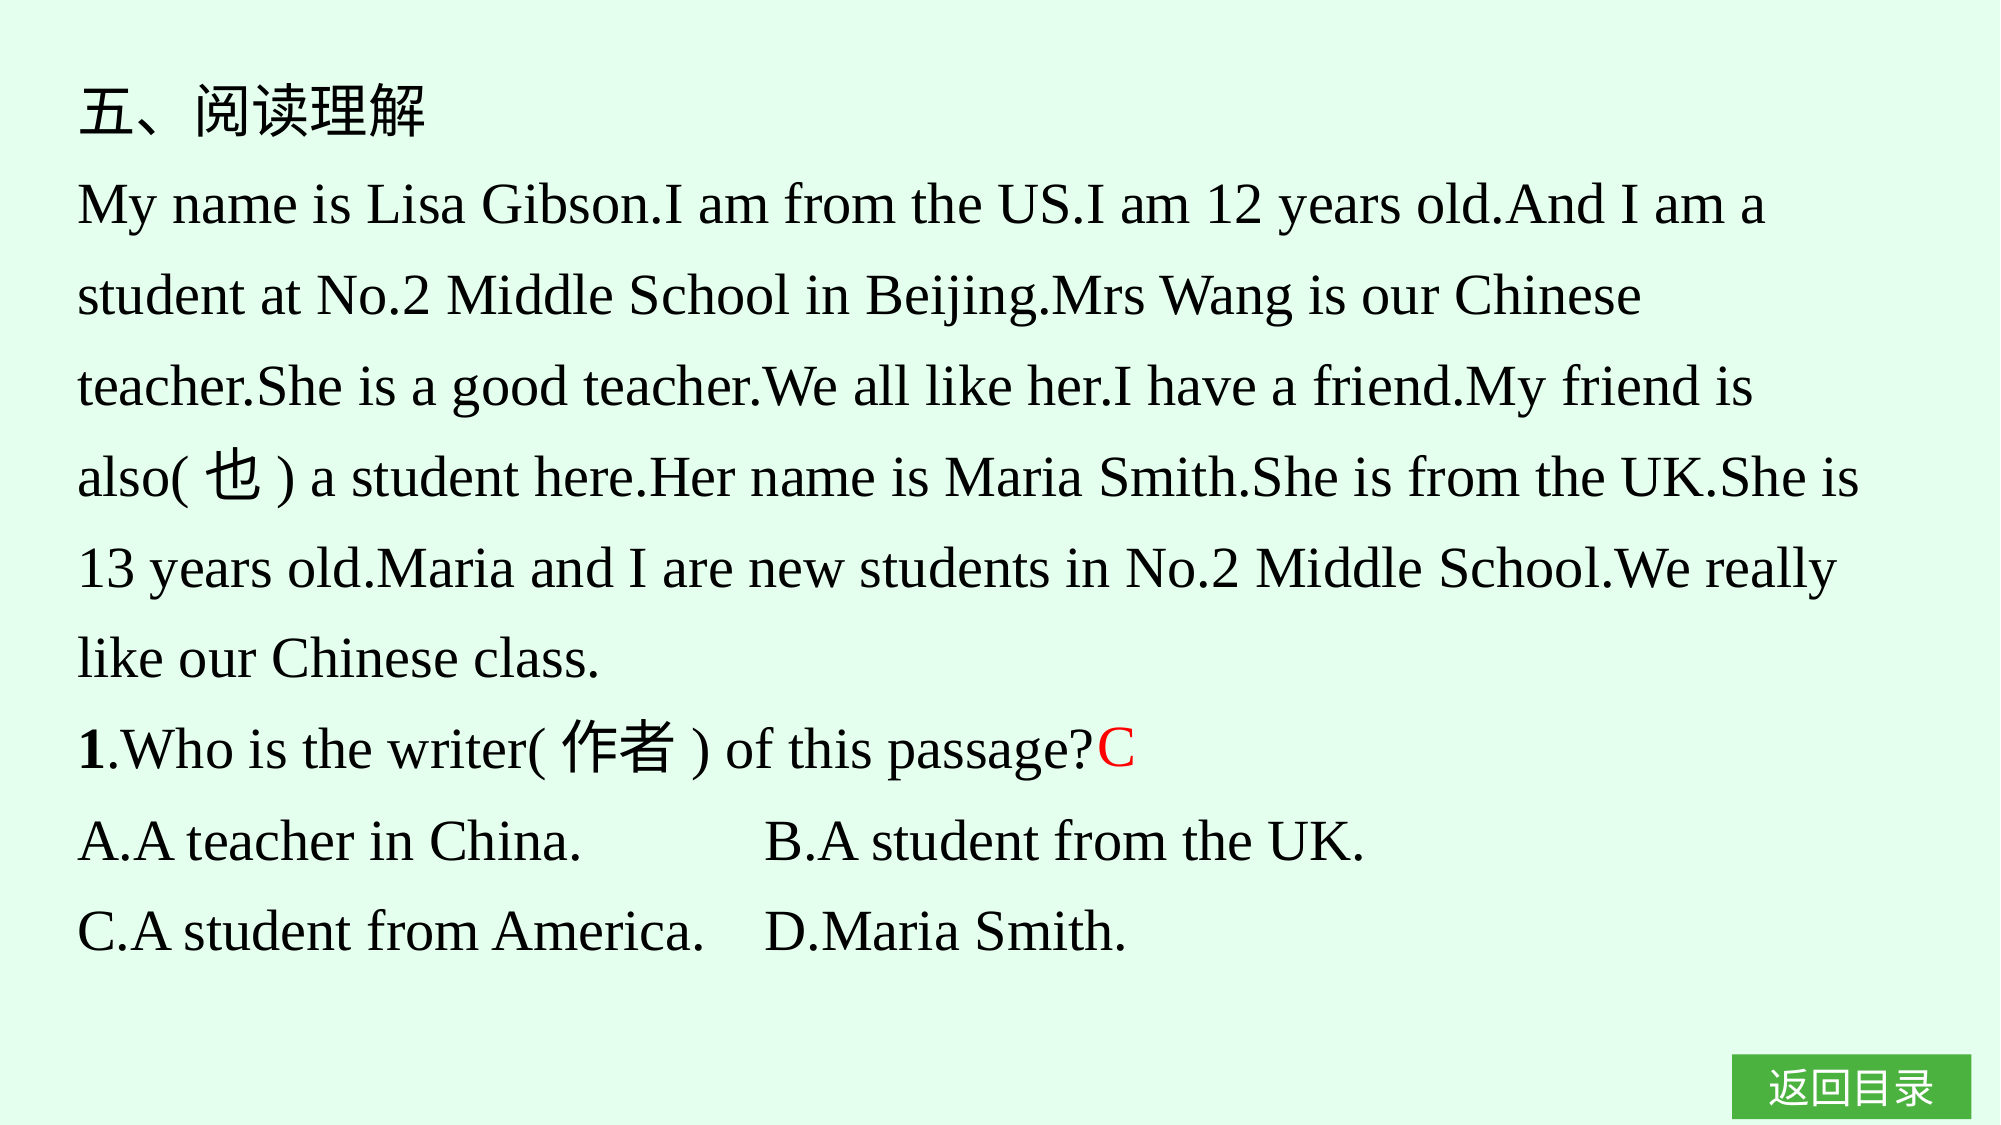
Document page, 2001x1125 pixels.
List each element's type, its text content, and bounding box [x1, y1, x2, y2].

text_box 五、阅读理解 My name is Lisa Gibson.I am from the US.I am 12 years old.And I am a student at No.2 Middle School in Beijing.Mrs Wang is our Chinese teacher.She is a good teacher.We all like her.I have a friend.My friend is also(也) a student here.Her name is Maria Smith.She is from the UK.She is 13 years old.Maria and I are new students in No.2 Middle School.We really like our Chinese class. 1.Who is the writer(作者) of this passage? A.A teacher in China. B.A student from the UK. C.A student from America. D.Maria Smith. [62, 45, 1938, 970]
text_box C [1082, 700, 1151, 786]
